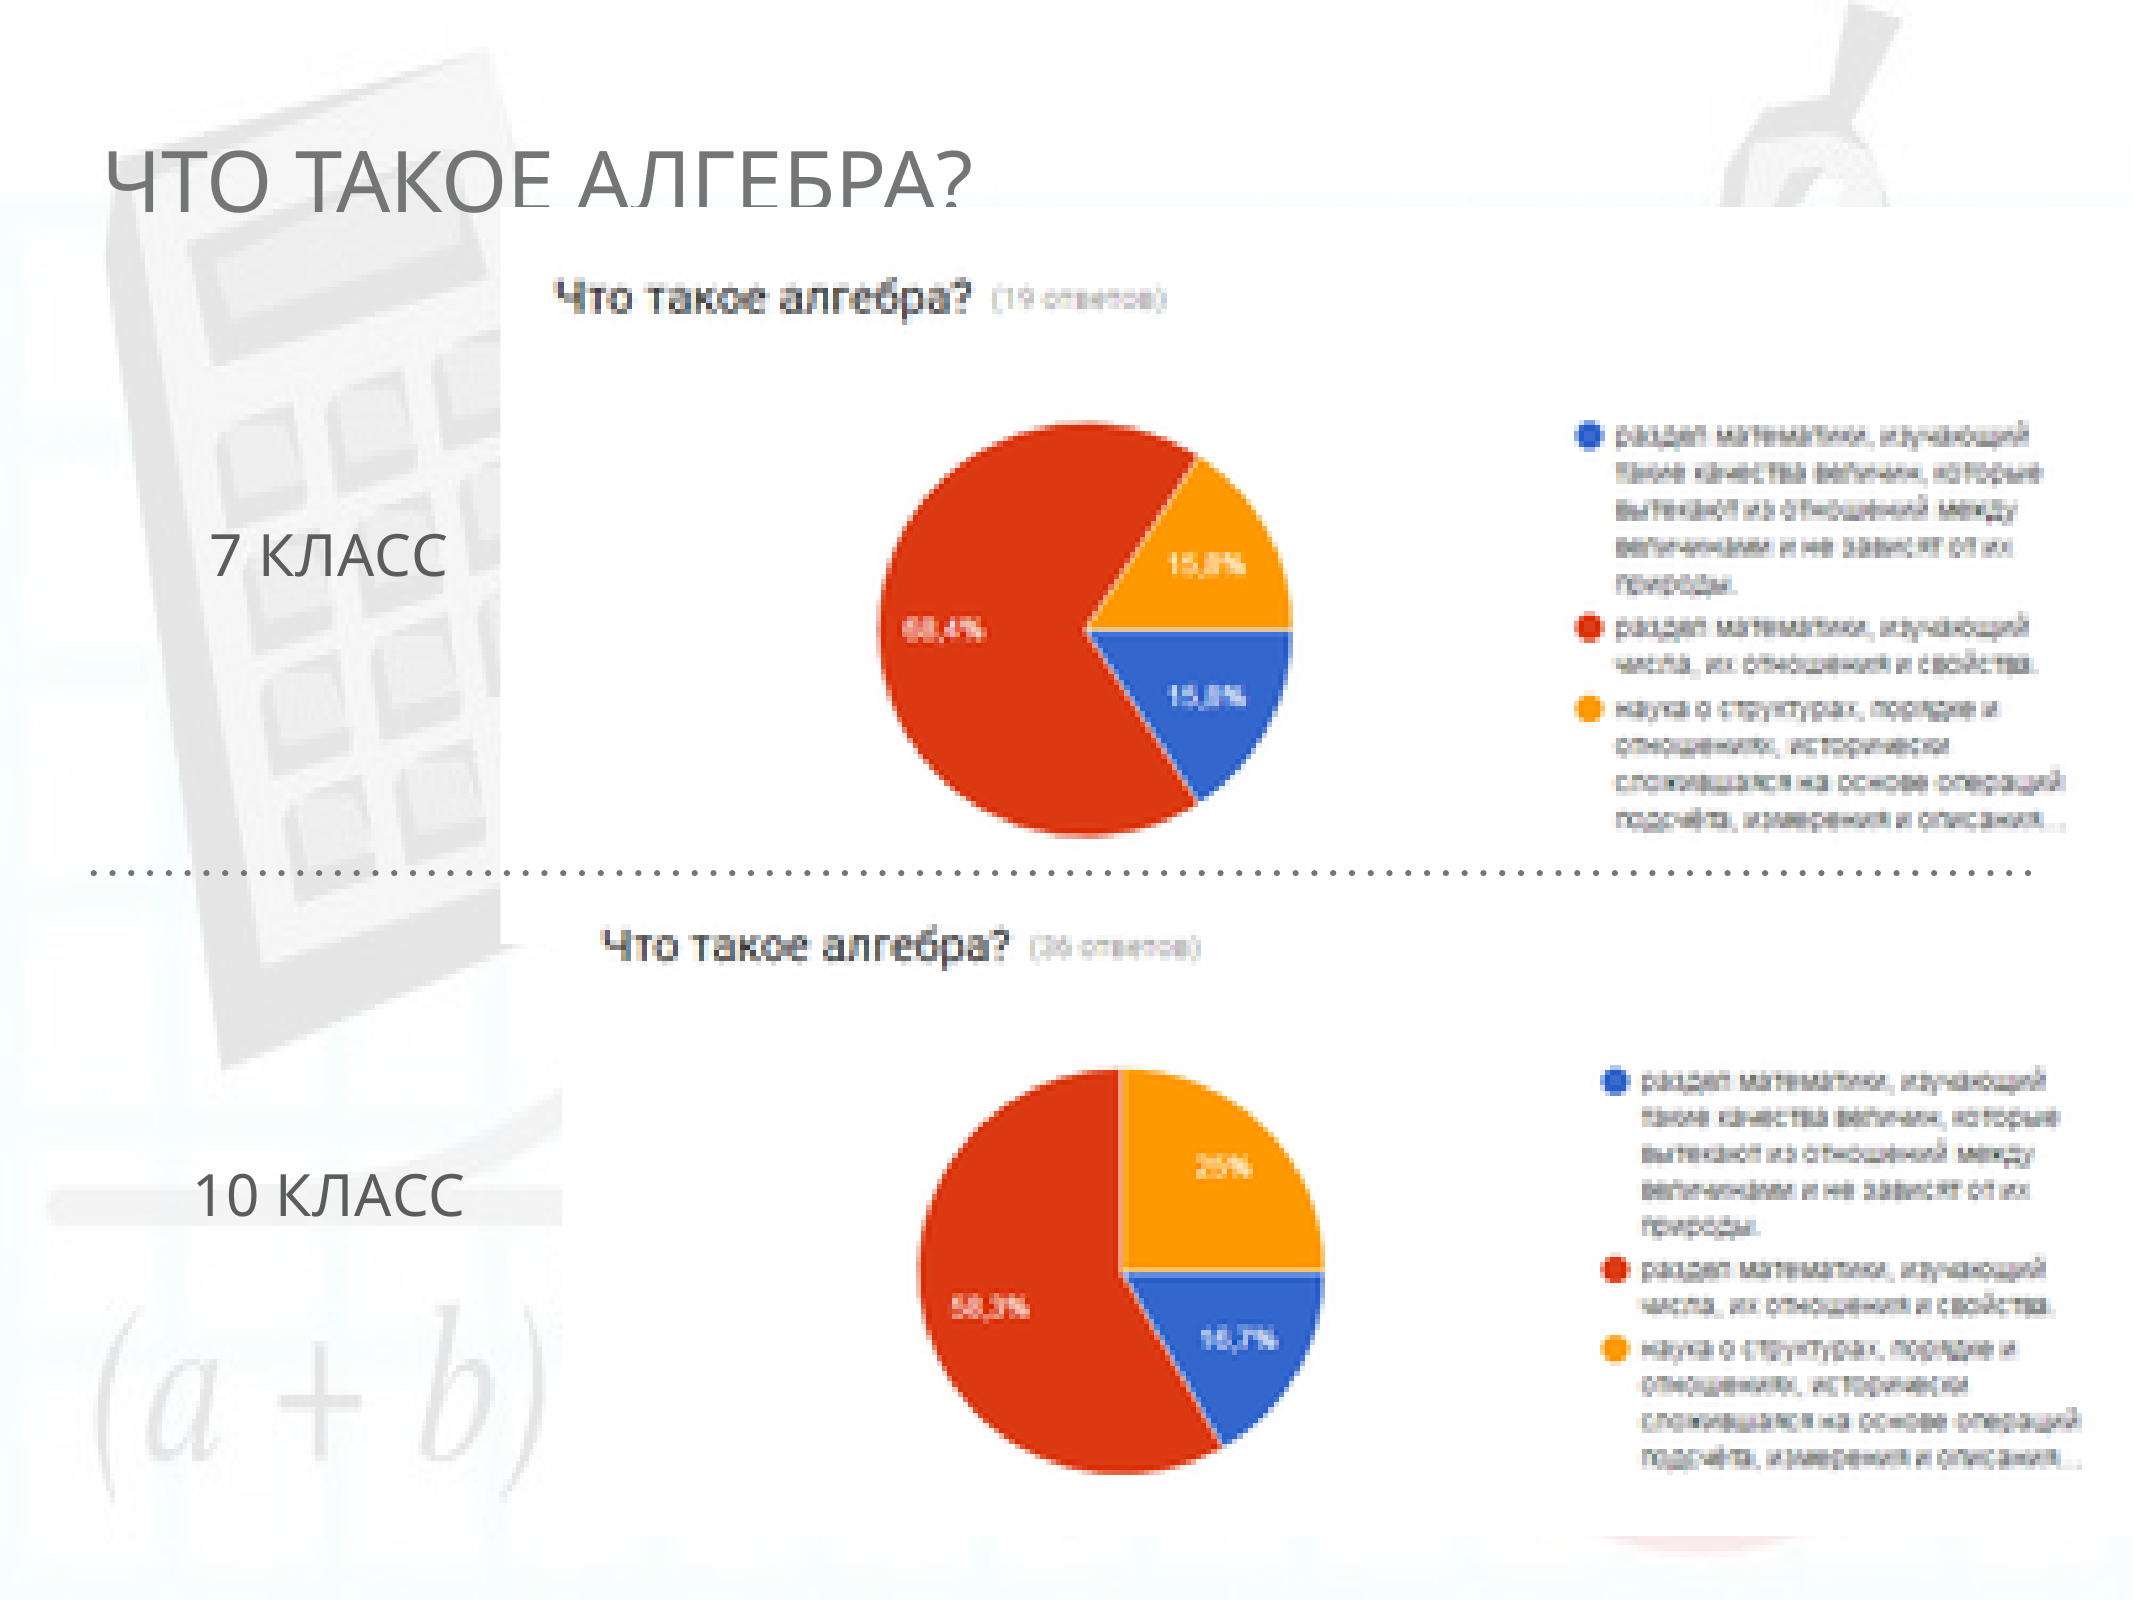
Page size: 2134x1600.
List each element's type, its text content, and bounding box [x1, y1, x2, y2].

text_box 7 КЛАСС [201, 509, 457, 597]
picture [500, 207, 2134, 1537]
text_box 10 КЛАСС [184, 1150, 474, 1237]
title что такое алгебра? [93, 118, 2041, 238]
